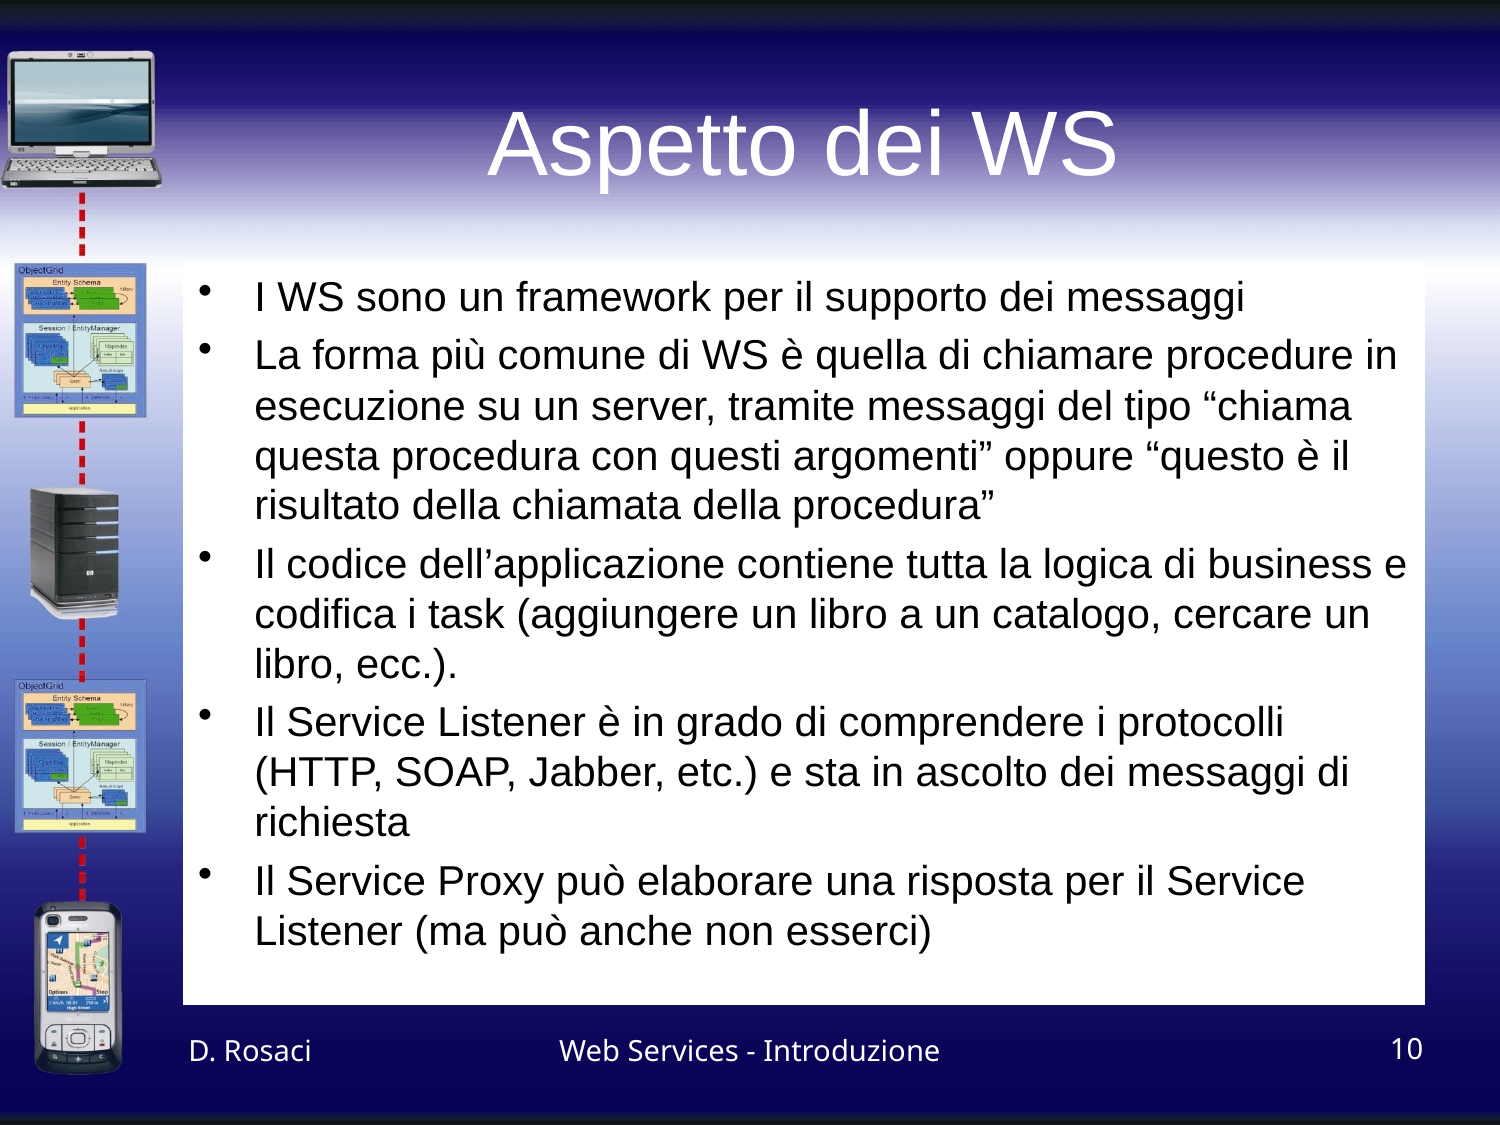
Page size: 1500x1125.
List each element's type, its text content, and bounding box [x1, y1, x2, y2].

list I WS sono un framework per il supporto dei messaggi La forma più comune di WS è quella di chiamare procedure in esecuzione su un server, tramite messaggi del tipo “chiama questa procedura con questi argomenti” oppure “questo è il risultato della chiamata della procedura” Il codice dell’applicazione contiene tutta la logica di business e codifica i task (aggiungere un libro a un catalogo, cercare un libro, ecc.). Il Service Listener è in grado di comprendere i protocolli (HTTP, SOAP, Jabber, etc.) e sta in ascolto dei messaggi di richiesta Il Service Proxy può elaborare una risposta per il Service Listener (ma può anche non esserci) [182, 262, 1426, 1006]
slide_number D. Rosaci [74, 1024, 426, 1103]
title Aspetto dei WS [182, 44, 1426, 233]
picture [0, 0, 1500, 1125]
footer Web Services - Introduzione [512, 1024, 988, 1103]
